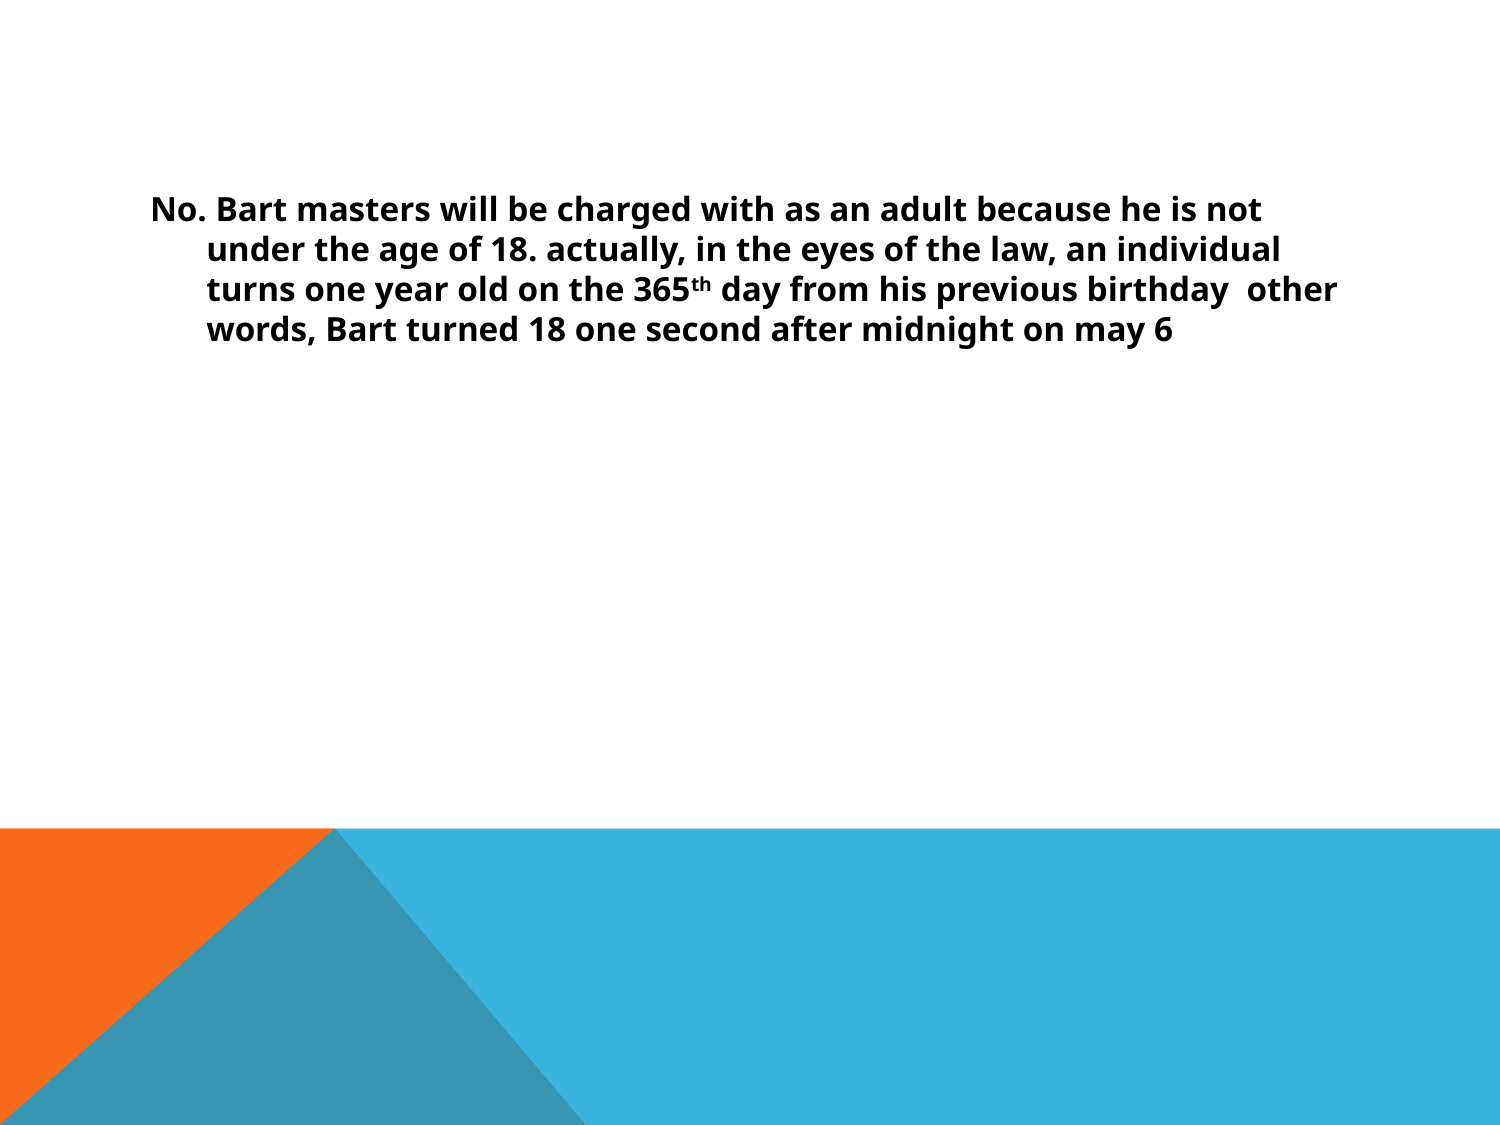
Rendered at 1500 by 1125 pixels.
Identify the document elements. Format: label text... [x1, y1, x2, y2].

list No. Bart masters will be charged with as an adult because he is not under the age of 18. actually, in the eyes of the law, an individual turns one year old on the 365th day from his previous birthday other words, Bart turned 18 one second after midnight on may 6 [135, 180, 1369, 768]
